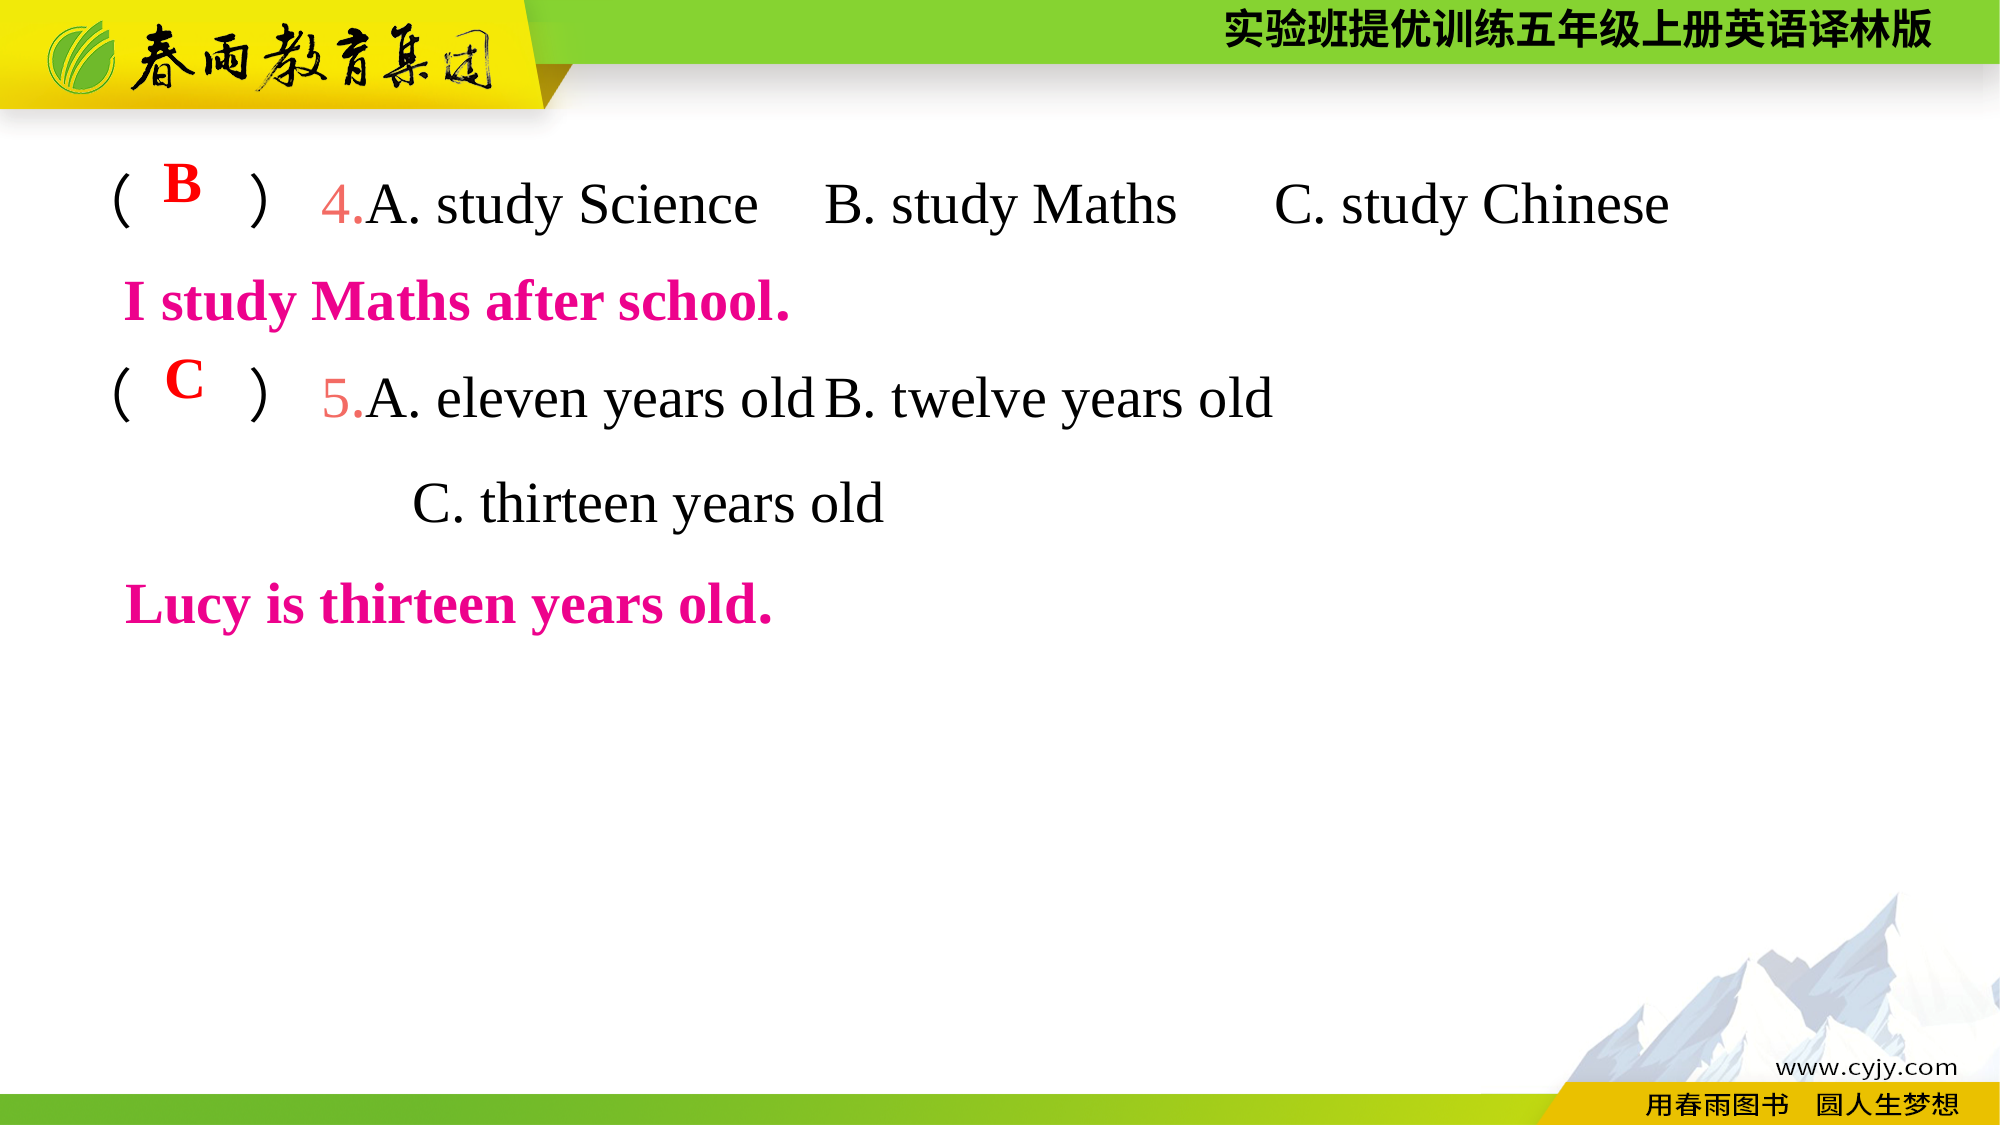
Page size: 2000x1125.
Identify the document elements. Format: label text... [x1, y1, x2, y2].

text_box C [149, 332, 222, 418]
list （ ）4.A. study Science B. study Maths C. study Chinese （ ）5.A. eleven years old B. twelve years old C. thirteen years old [59, 122, 1944, 547]
text_box I study Maths after school. [109, 219, 807, 340]
text_box Lucy is thirteen years old. [110, 522, 789, 643]
text_box B [148, 137, 217, 222]
picture [0, 0, 2000, 1125]
